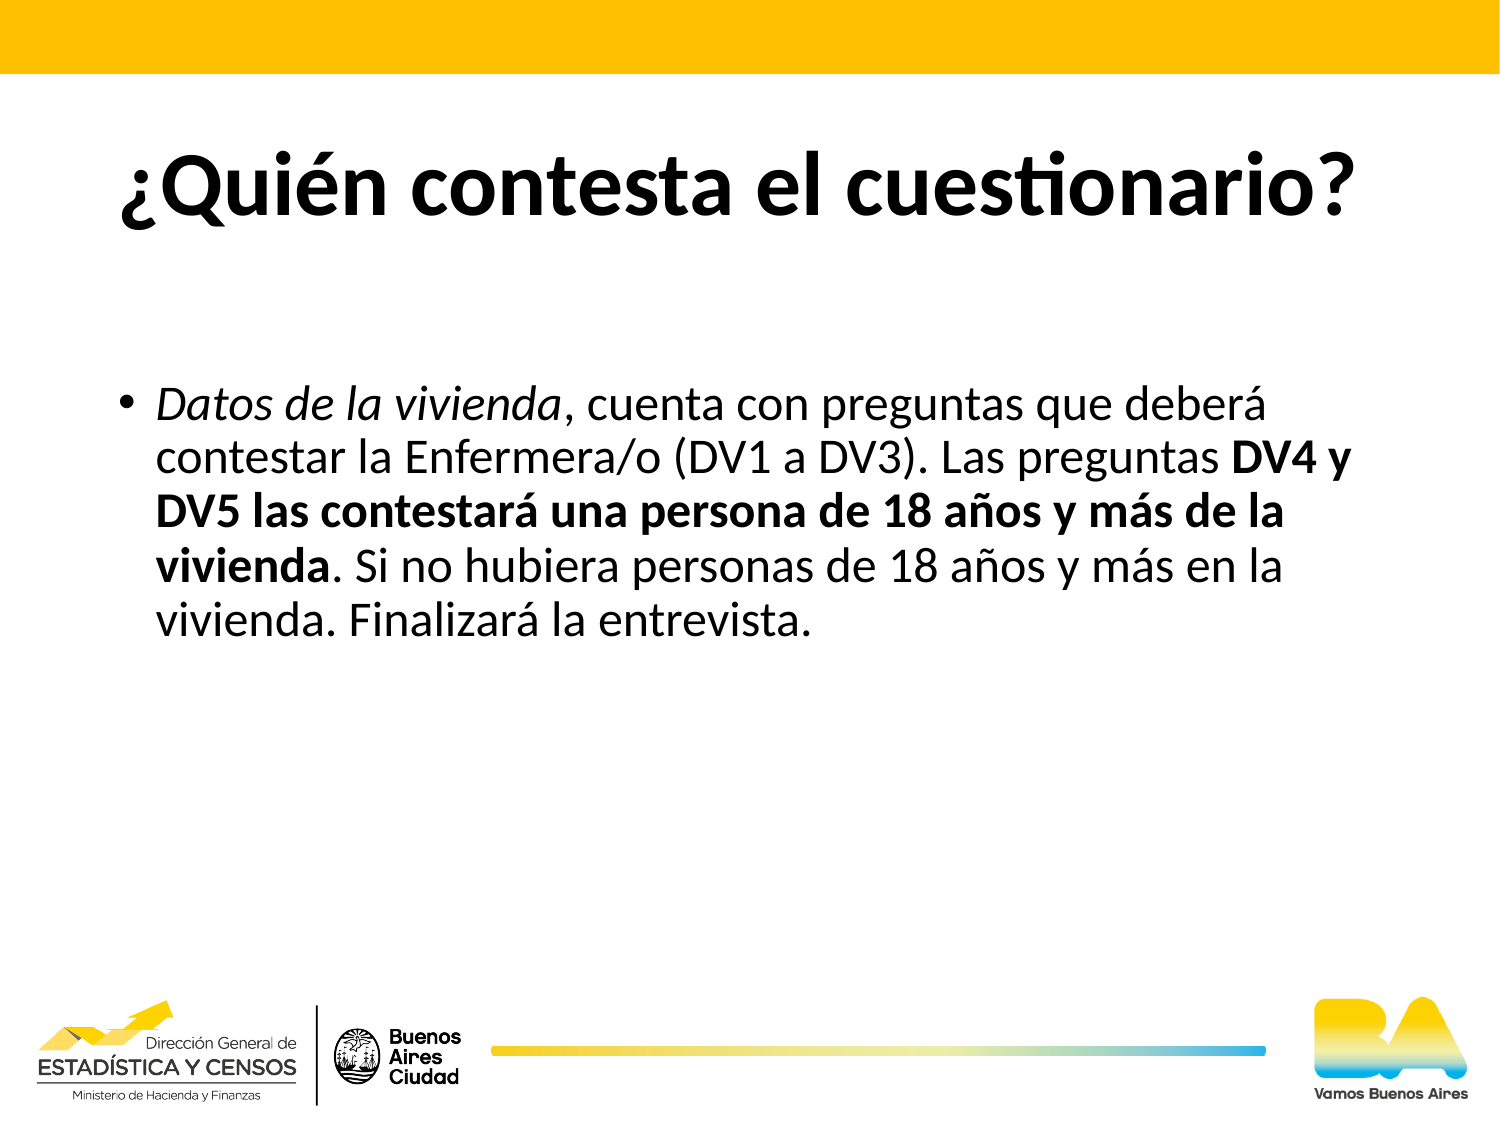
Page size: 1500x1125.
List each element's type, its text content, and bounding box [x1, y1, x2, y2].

list Datos de la vivienda, cuenta con preguntas que deberá contestar la Enfermera/o (DV1 a DV3). Las preguntas DV4 y DV5 las contestará una persona de 18 años y más de la vivienda. Si no hubiera personas de 18 años y más en la vivienda. Finalizará la entrevista. [103, 369, 1431, 955]
picture [25, 988, 488, 1112]
picture [491, 1046, 1266, 1056]
text_box [0, 0, 1500, 75]
picture [1314, 997, 1468, 1099]
title ¿Quién contesta el cuestionario? [102, 77, 1397, 295]
